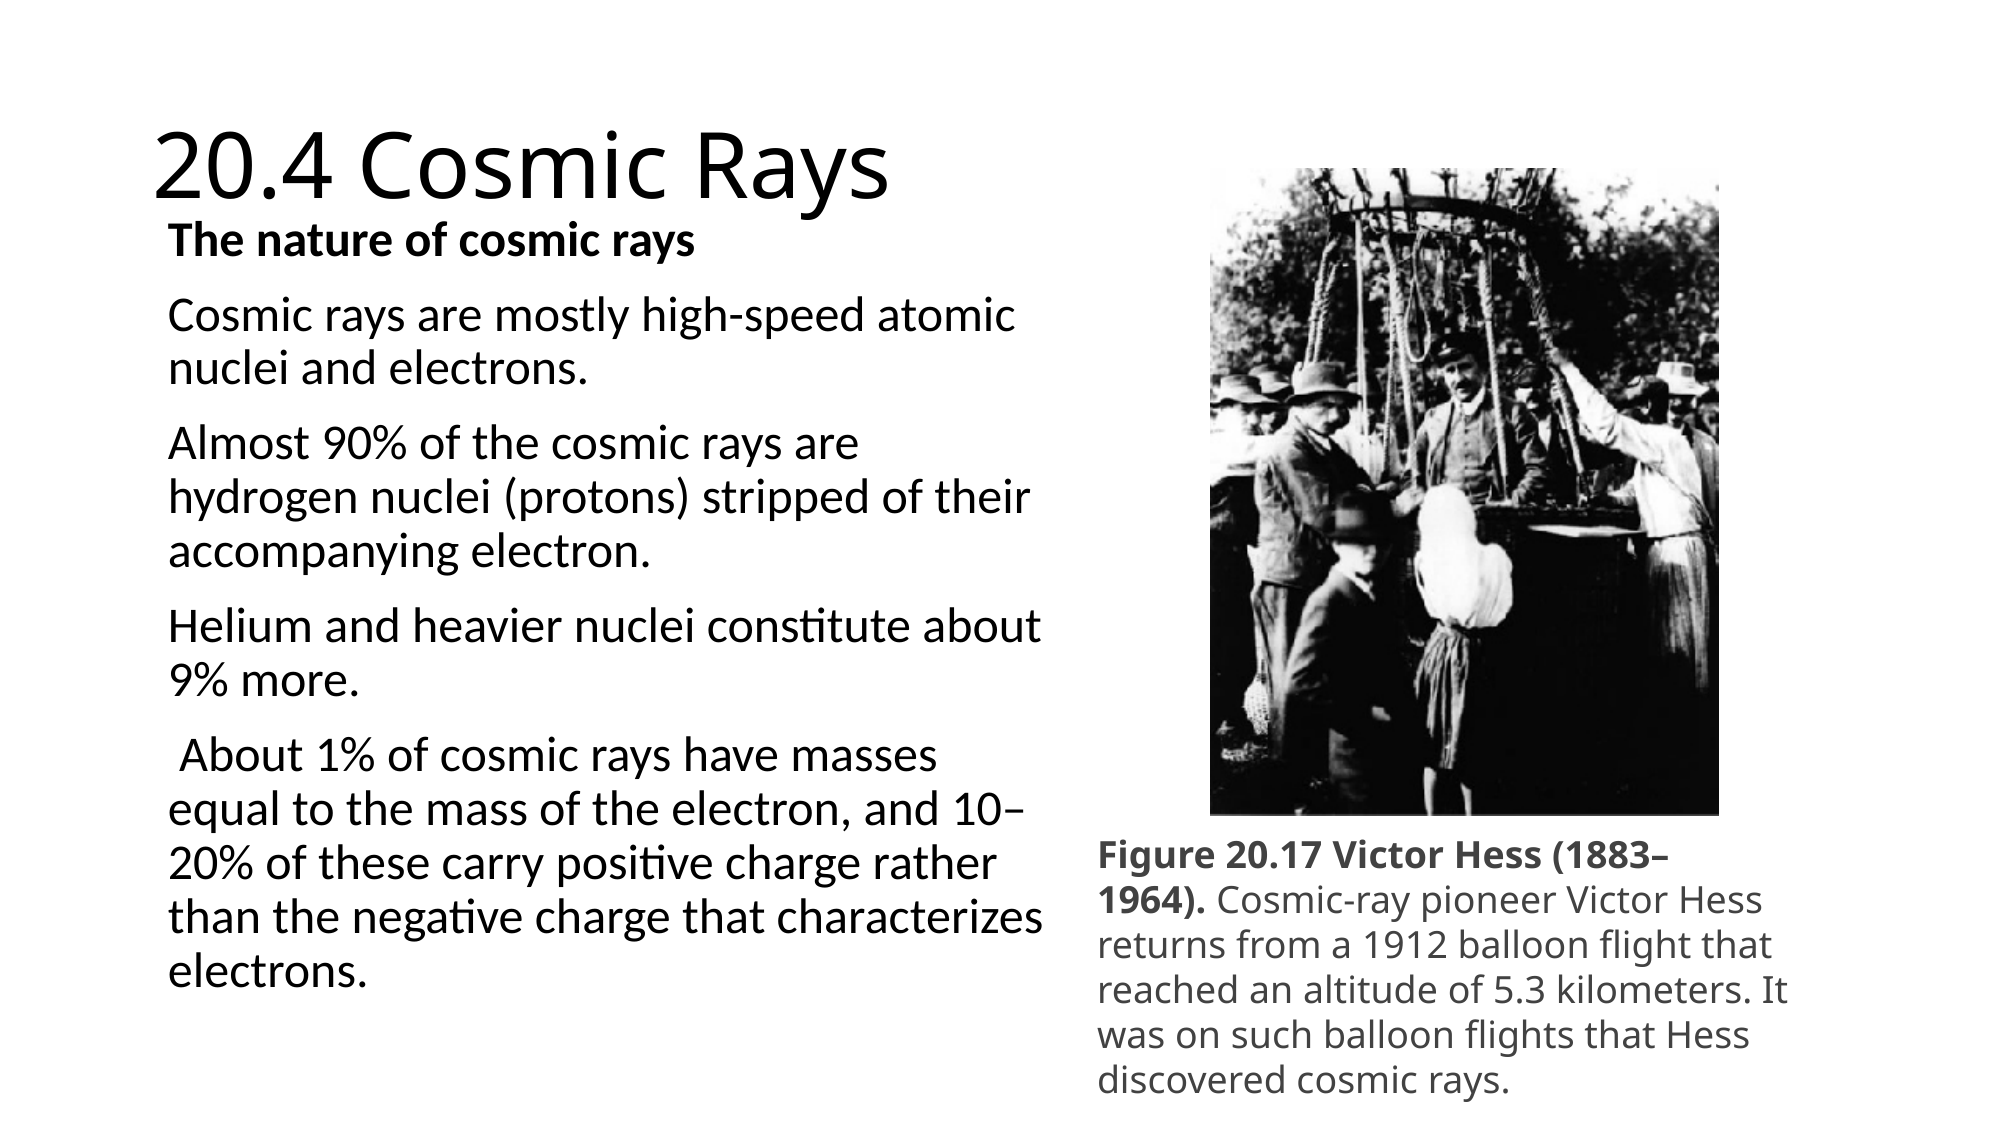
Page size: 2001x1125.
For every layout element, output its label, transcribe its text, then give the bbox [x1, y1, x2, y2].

title 20.4 Cosmic Rays [137, 59, 1863, 278]
text_box Figure 20.17 Victor Hess (1883–1964). Cosmic-ray pioneer Victor Hess returns from a 1912 balloon flight that reached an altitude of 5.3 kilometers. It was on such balloon flights that Hess discovered cosmic rays. [1082, 823, 1863, 1109]
picture [1210, 168, 1719, 816]
list The nature of cosmic rays Cosmic rays are mostly high-speed atomic nuclei and electrons. Almost 90% of the cosmic rays are hydrogen nuclei (protons) stripped of their accompanying electron. Helium and heavier nuclei constitute about 9% more. About 1% of cosmic rays have masses equal to the mass of the electron, and 10–20% of these carry positive charge rather than the negative charge that characterizes electrons. [152, 205, 1067, 1021]
